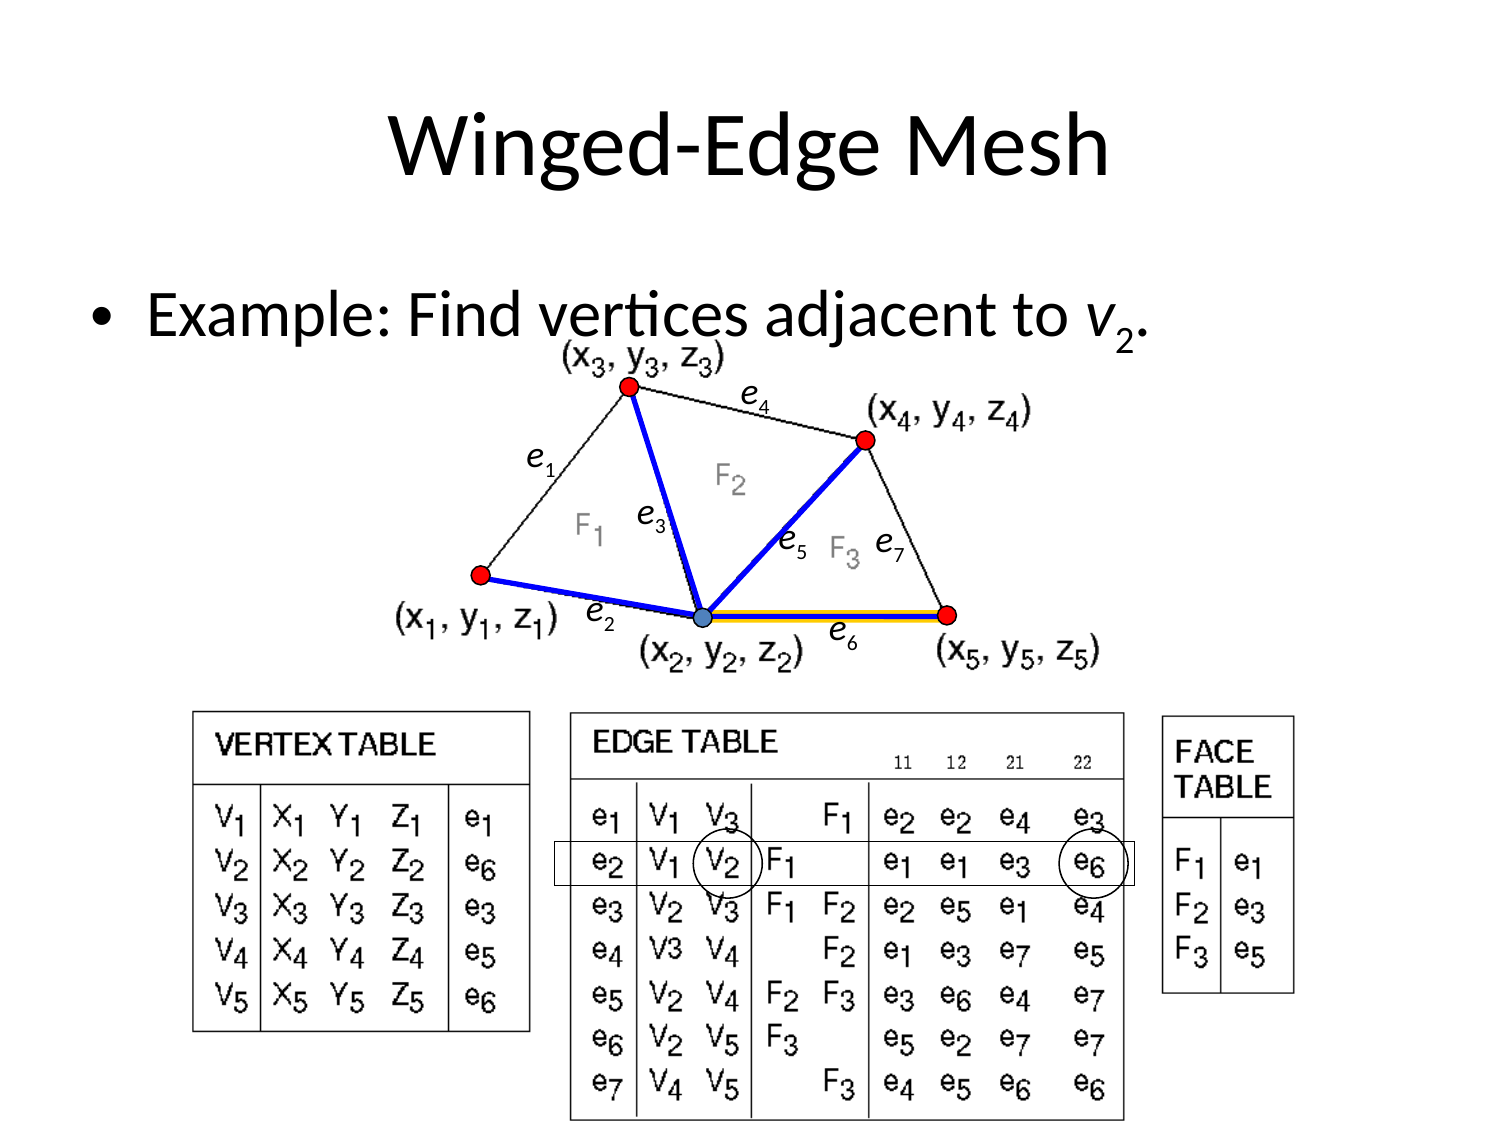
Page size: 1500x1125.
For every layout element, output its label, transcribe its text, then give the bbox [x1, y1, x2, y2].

list Example: Find vertices adjacent to v2. [75, 262, 1425, 1005]
picture [562, 707, 1130, 1125]
picture [187, 706, 540, 1039]
picture [1158, 713, 1301, 999]
picture [371, 318, 1122, 702]
title Winged-Edge Mesh [75, 45, 1425, 233]
